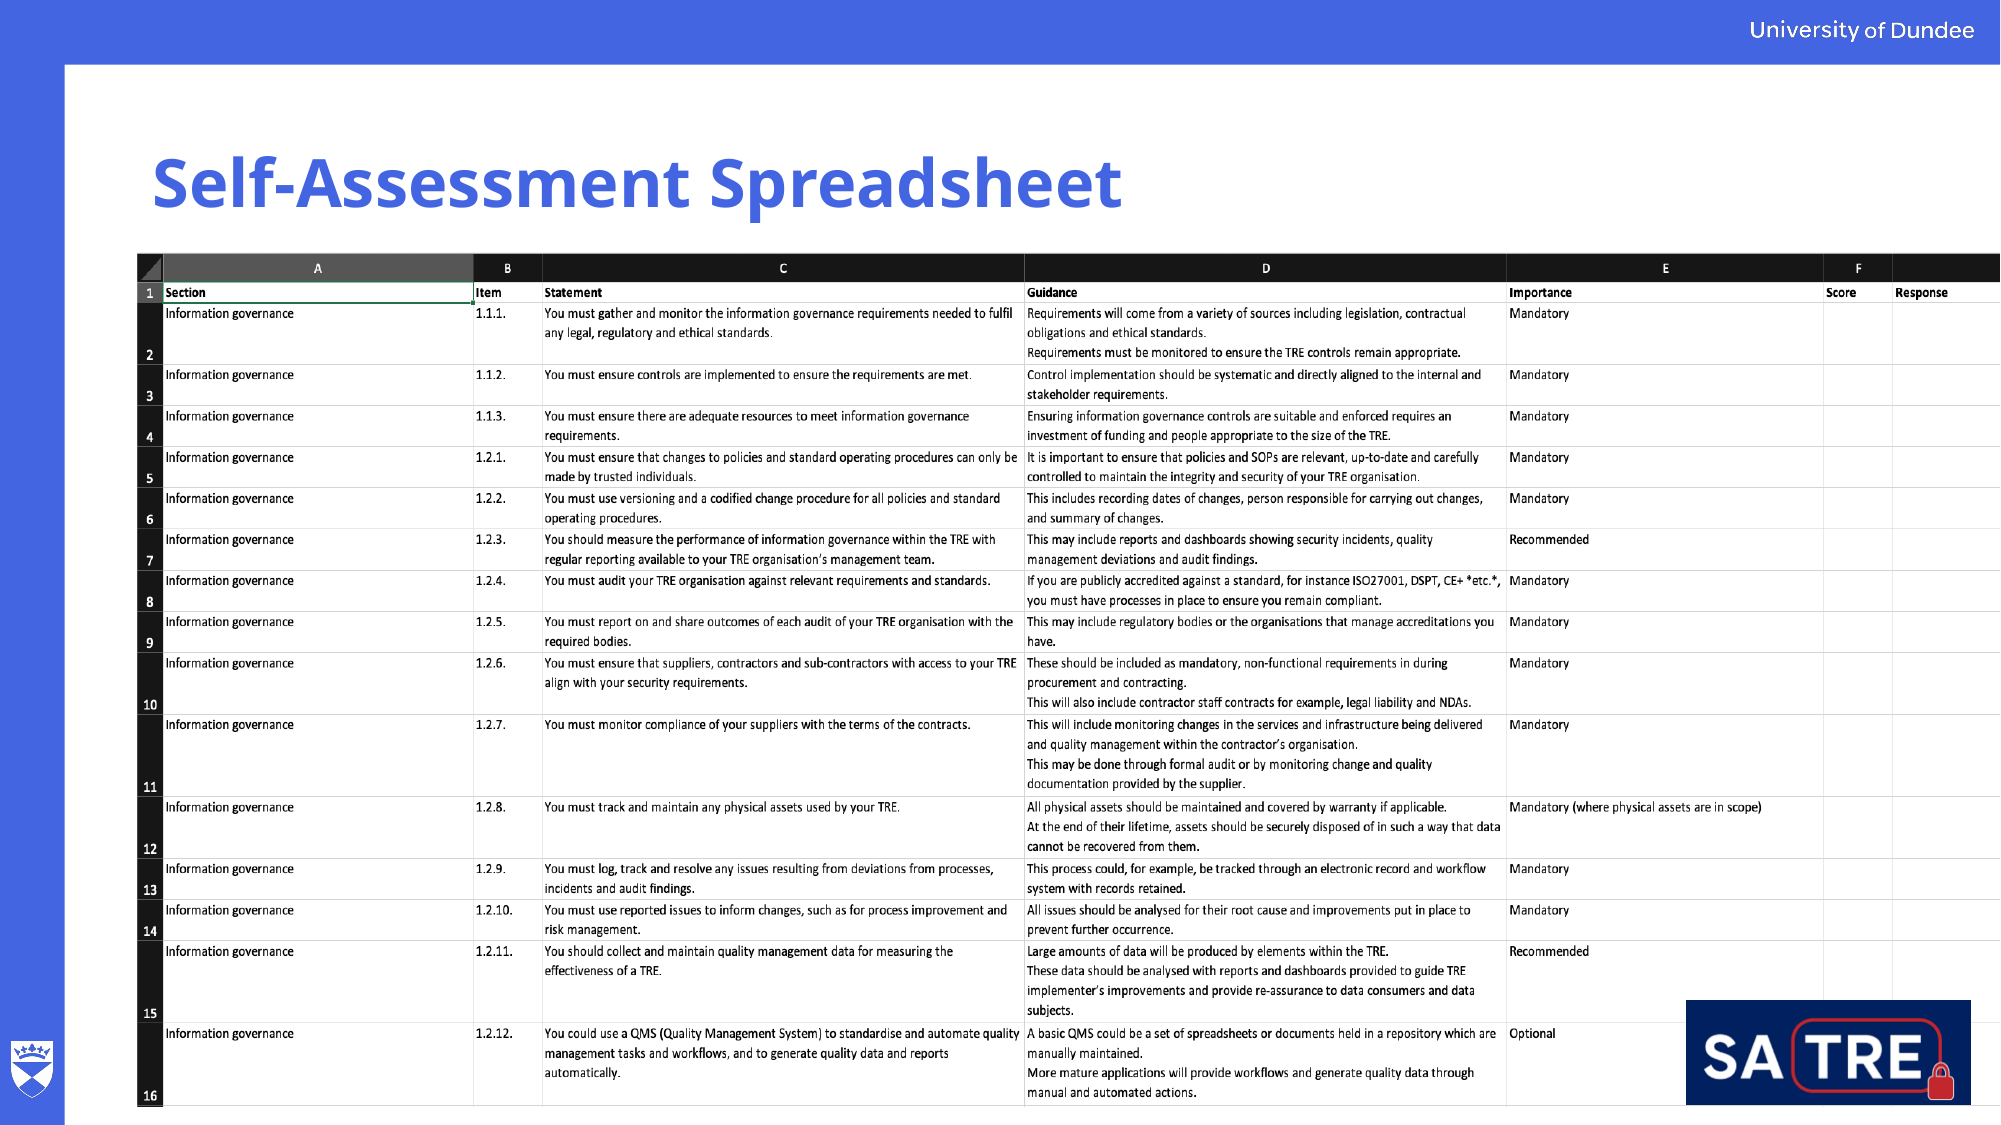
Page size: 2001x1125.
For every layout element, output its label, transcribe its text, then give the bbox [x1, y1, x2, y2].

picture [137, 252, 2000, 1107]
picture [1751, 20, 1974, 42]
picture [11, 1041, 53, 1098]
title Self-Assessment Spreadsheet [137, 127, 1863, 238]
